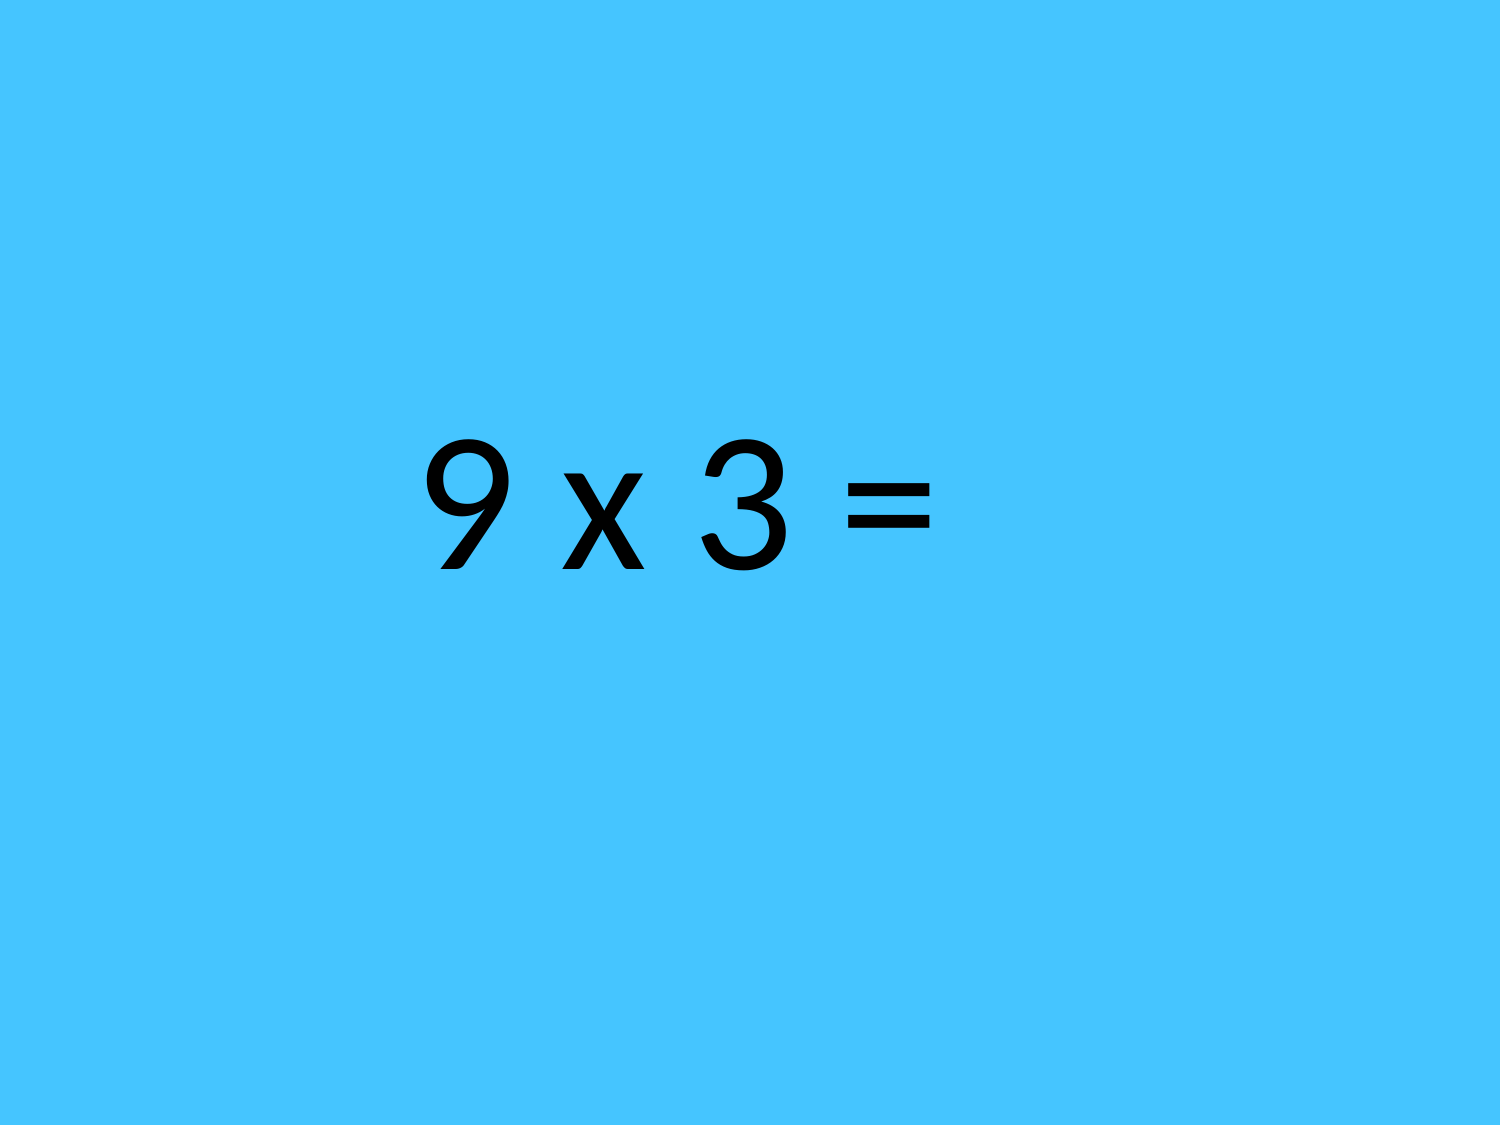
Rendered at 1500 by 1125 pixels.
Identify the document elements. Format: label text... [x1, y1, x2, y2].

text_box 9 x 3 = [399, 362, 1063, 618]
